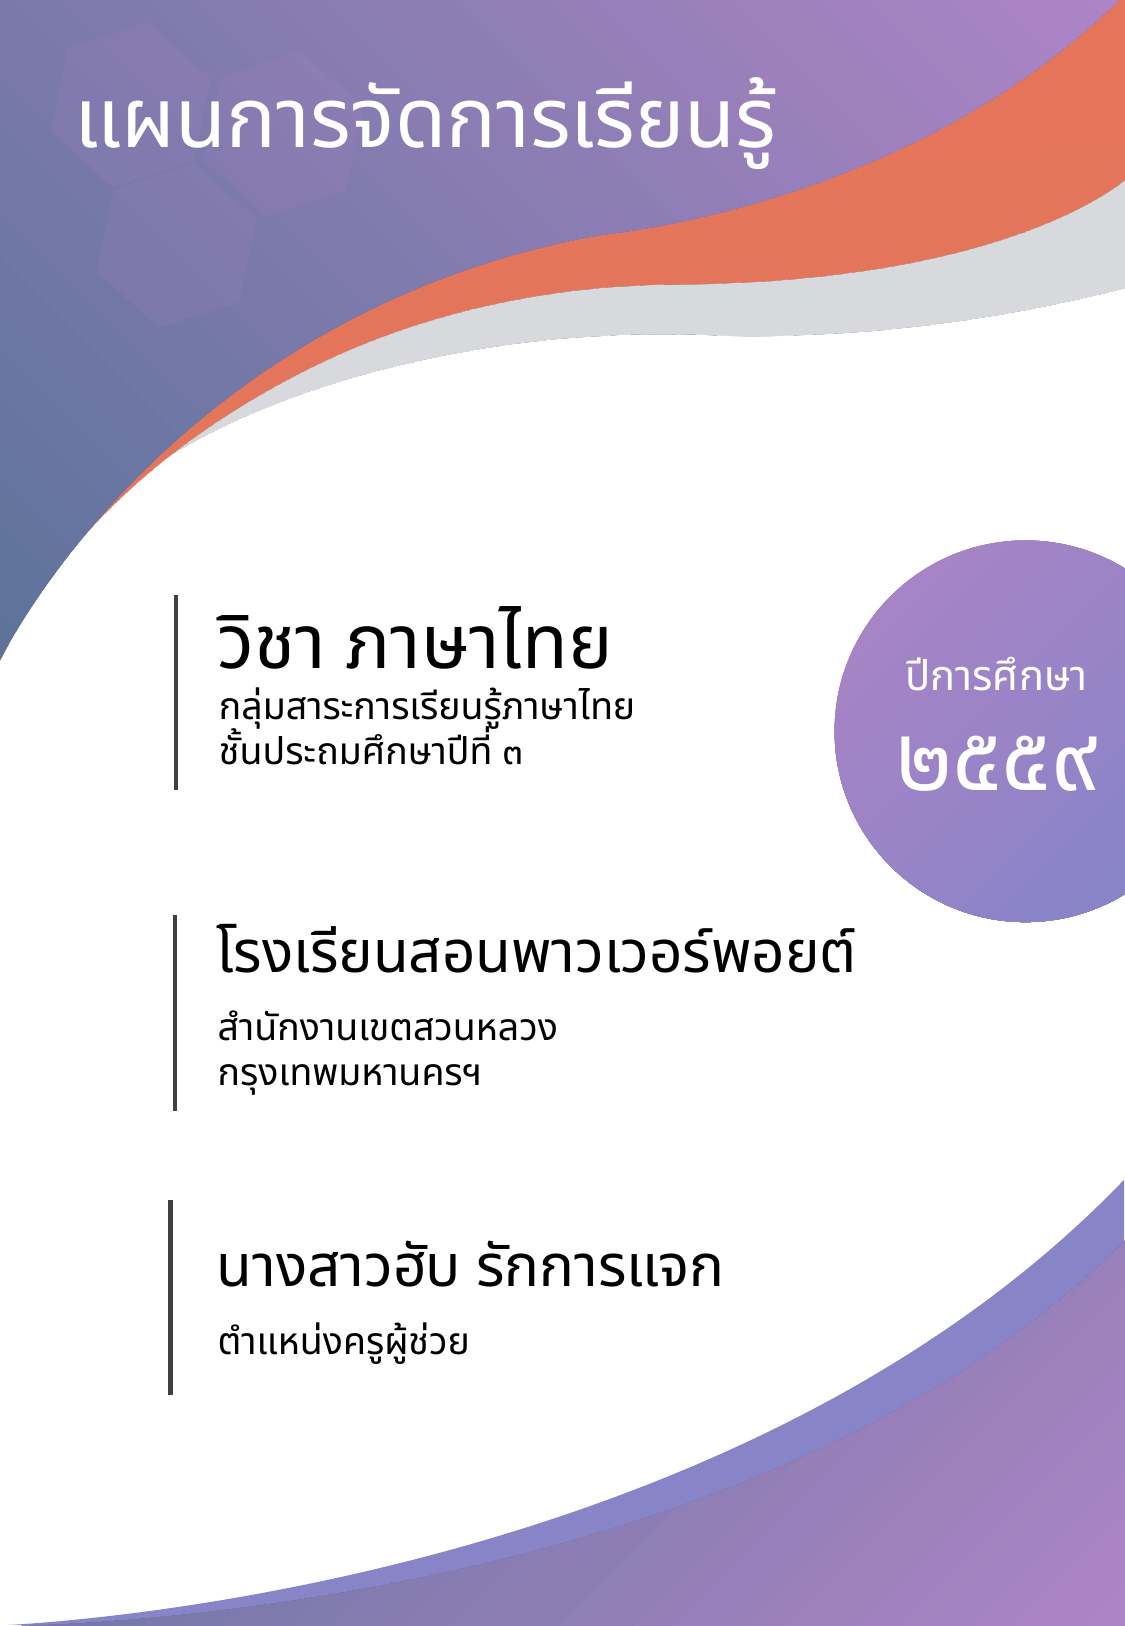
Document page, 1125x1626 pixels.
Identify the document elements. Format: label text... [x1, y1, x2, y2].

text_box [854, 817, 1125, 906]
text_box วิชา ภาษาไทย [203, 661, 787, 692]
text_box [8, 1179, 1125, 1625]
text_box ปีการศึกษา ๒๕๕๙ [813, 661, 1125, 817]
text_box กลุ่มสาระการเรียนรู้ภาษาไทย ชั้นประถมศึกษาปีที่ ๓ [204, 674, 788, 780]
text_box นางสาวฮับ รักการแจก [201, 1221, 817, 1306]
text_box โรงเรียนสอนพาวเวอร์พอยต์ [201, 906, 1125, 992]
picture [0, 0, 1125, 661]
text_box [50, 22, 363, 328]
text_box [49, 1240, 1125, 1625]
text_box ตำแหน่งครูผู้ช่วย [203, 1309, 787, 1369]
text_box สำนักงานเขตสวนหลวง กรุงเทพมหานครฯ [203, 995, 787, 1100]
